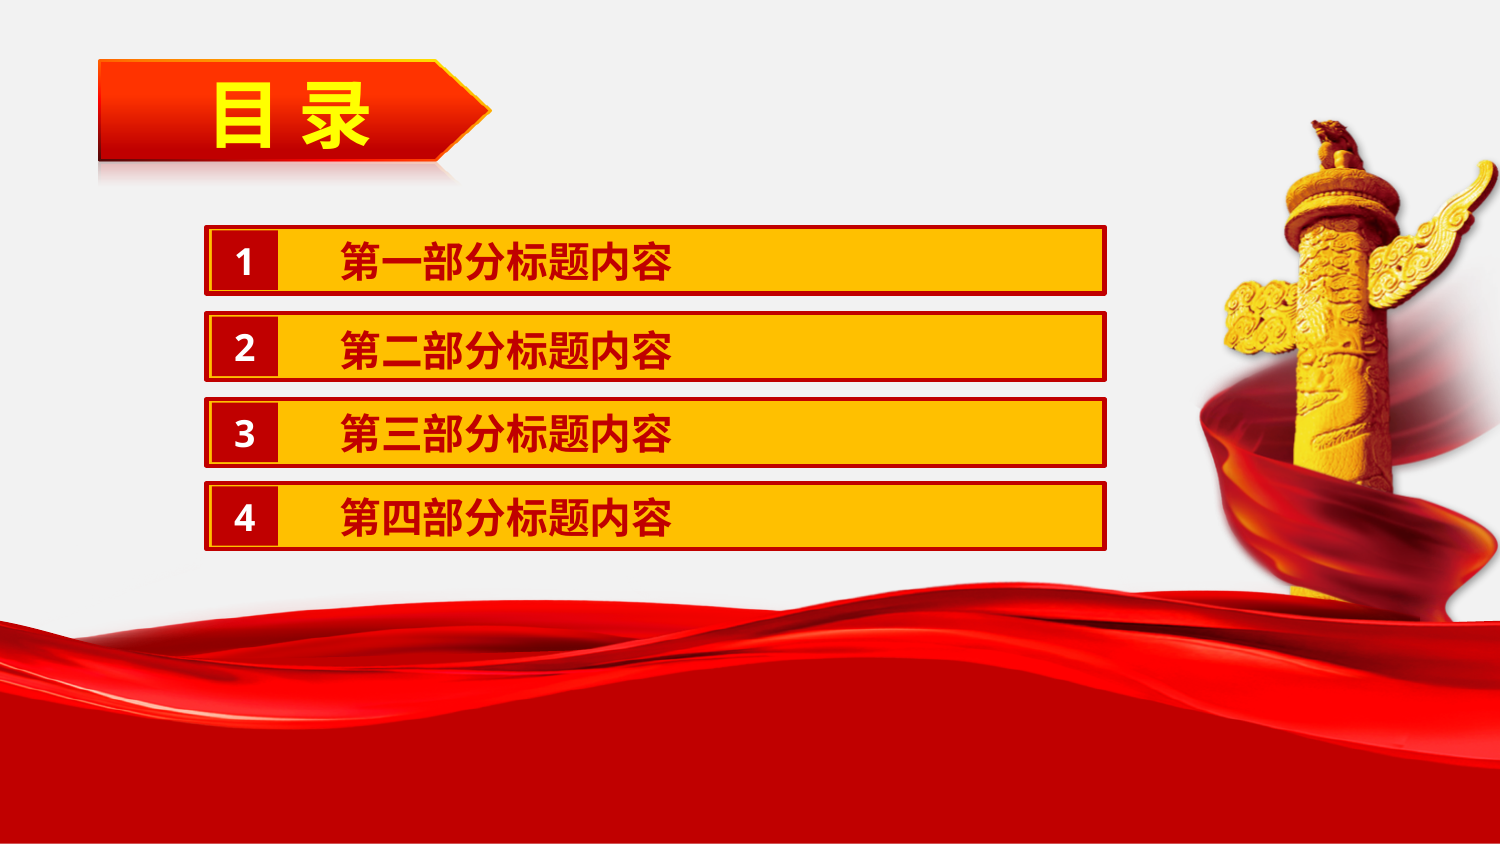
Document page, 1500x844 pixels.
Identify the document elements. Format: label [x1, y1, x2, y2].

text_box [0, 486, 1500, 844]
text_box [206, 398, 1105, 466]
text_box [94, 58, 496, 266]
text_box [206, 226, 1105, 294]
text_box [206, 482, 1105, 550]
picture [1183, 119, 1500, 486]
text_box [206, 312, 1105, 380]
